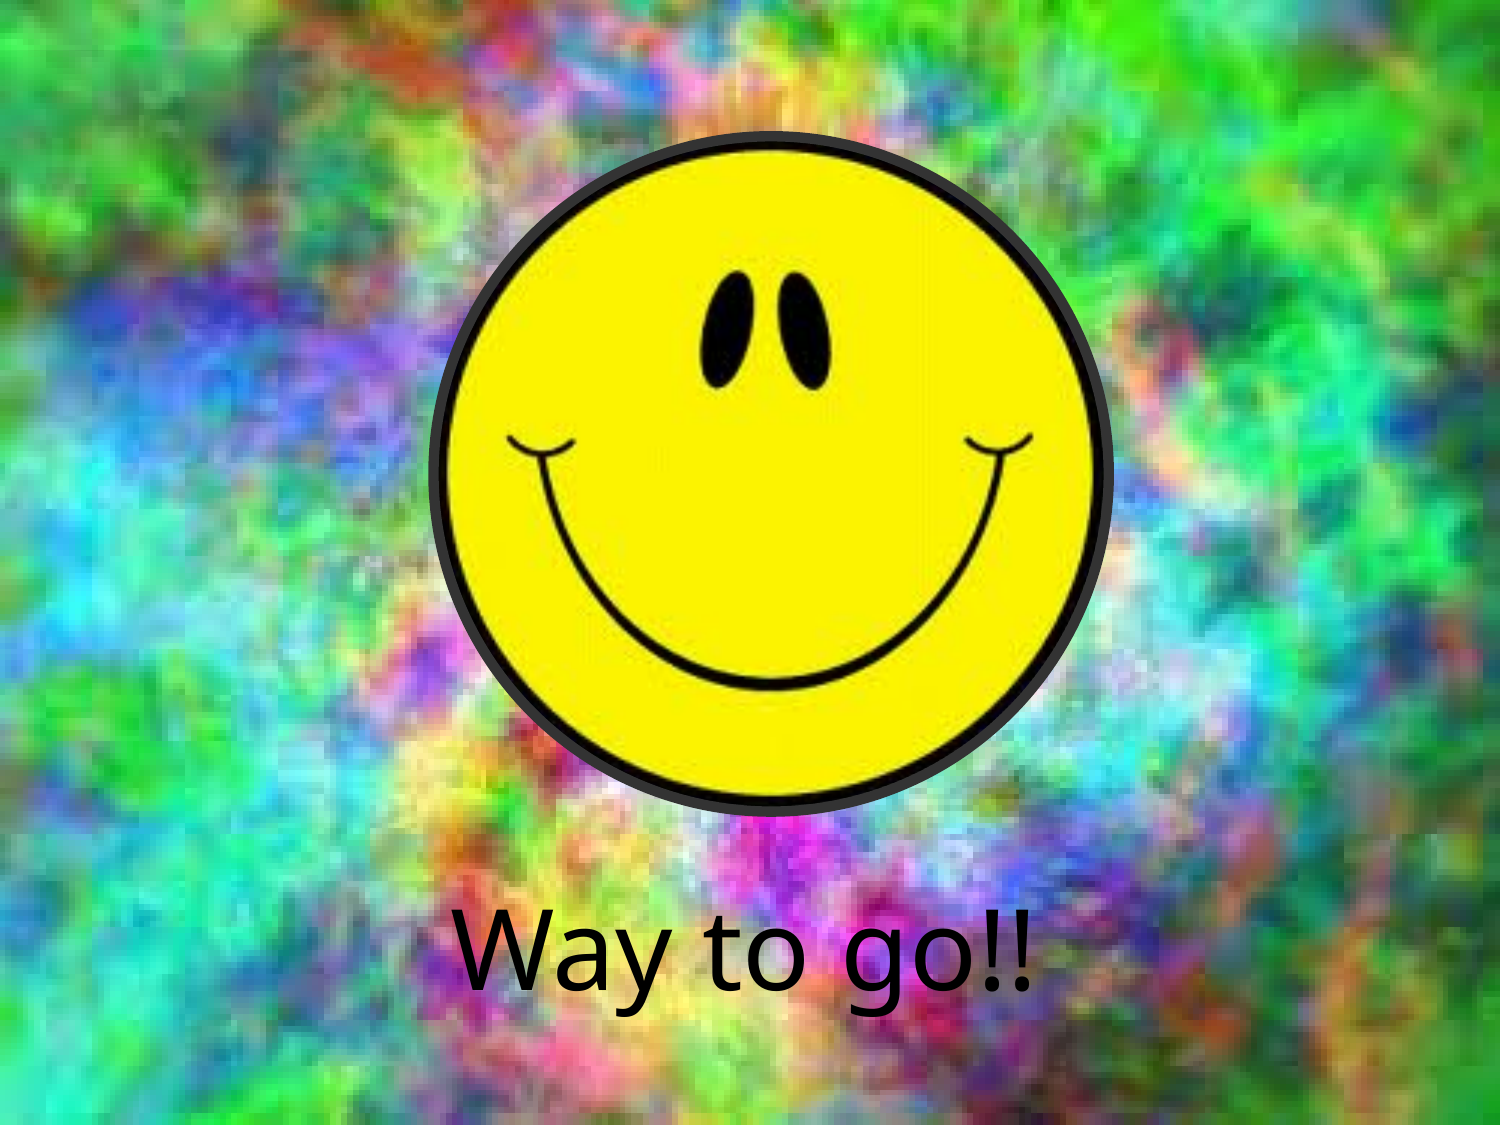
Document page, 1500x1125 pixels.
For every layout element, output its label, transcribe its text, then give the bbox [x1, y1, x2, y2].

text_box Way to go!! [435, 870, 1054, 1020]
picture [0, 0, 1500, 1125]
